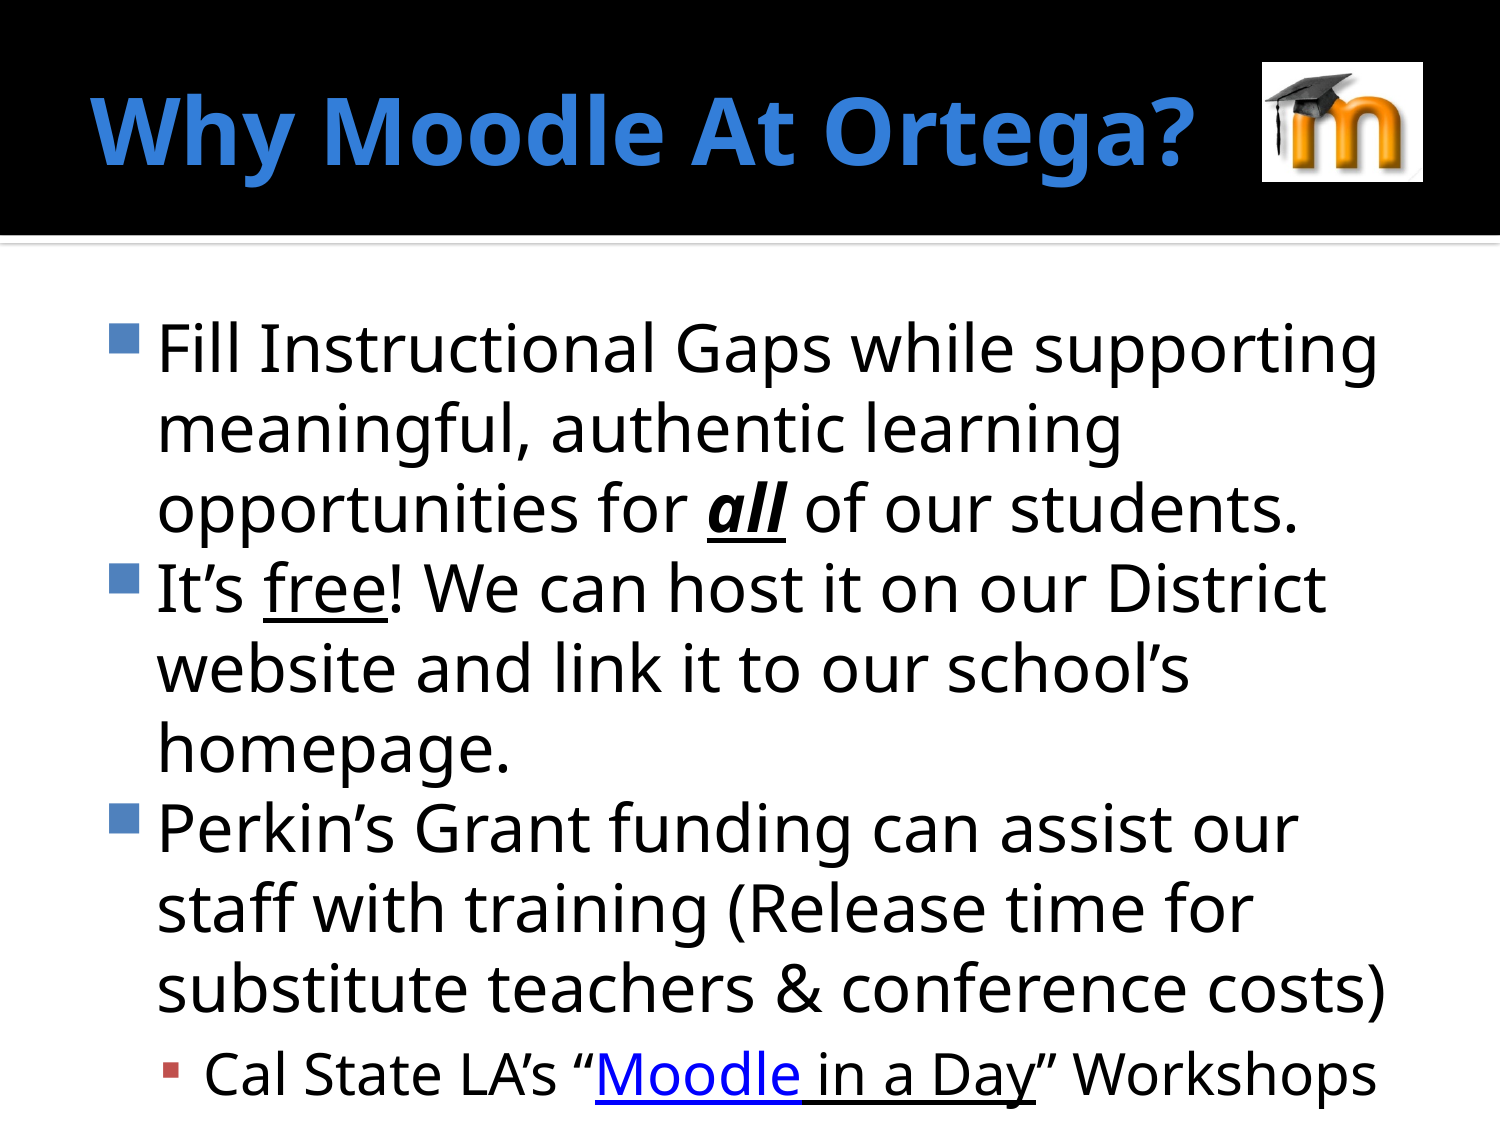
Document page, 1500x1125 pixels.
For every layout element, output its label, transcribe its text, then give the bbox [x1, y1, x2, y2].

picture [1262, 62, 1423, 182]
list Fill Instructional Gaps while supporting meaningful, authentic learning opportunities for all of our students. It’s free! We can host it on our District website and link it to our school’s homepage. Perkin’s Grant funding can assist our staff with training (Release time for substitute teachers & conference costs) Cal State LA’s “Moodle in a Day” Workshops [75, 291, 1425, 1050]
title Why Moodle At Ortega? [75, 25, 1425, 231]
